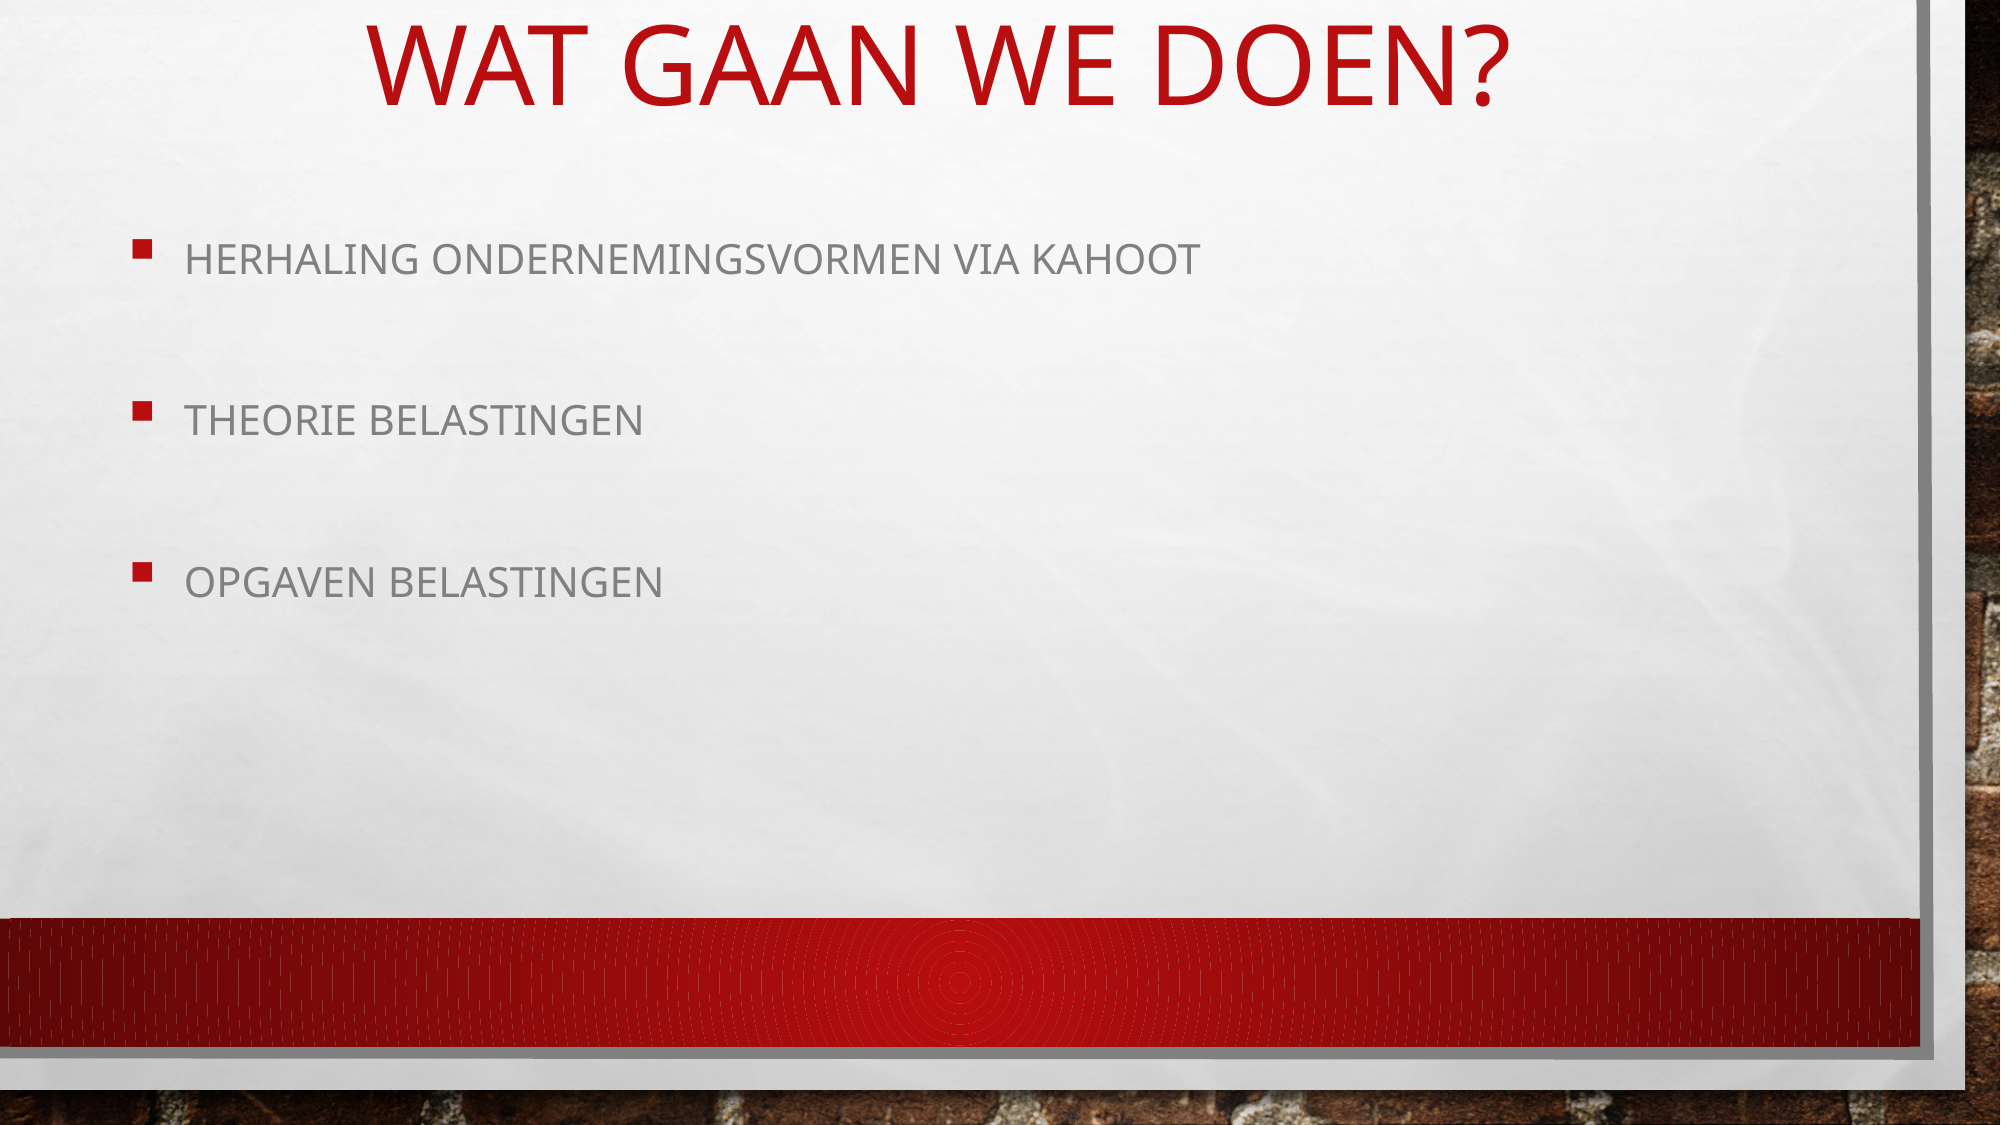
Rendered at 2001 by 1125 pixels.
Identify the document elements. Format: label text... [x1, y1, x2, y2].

picture [0, 0, 2000, 1125]
list Herhaling ondernemingsvormen via KAHOOT Theorie Belastingen Opgaven belastingen [112, 144, 1818, 883]
title Wat gaan we doen? [112, 0, 1765, 144]
